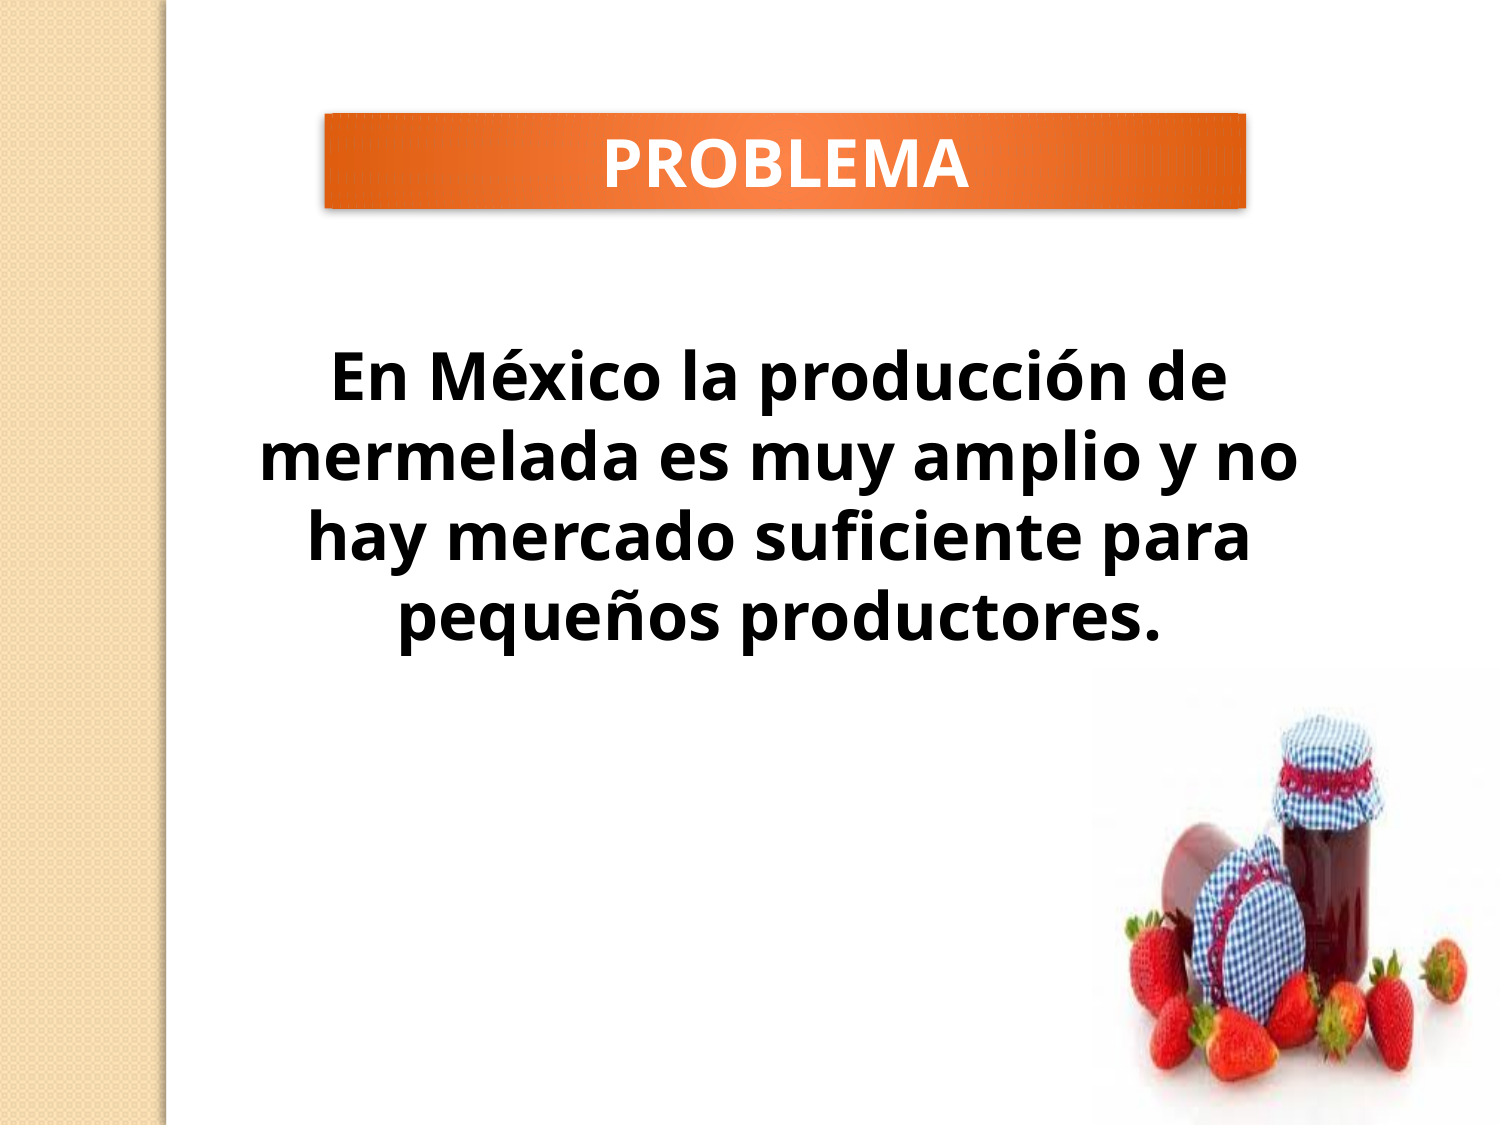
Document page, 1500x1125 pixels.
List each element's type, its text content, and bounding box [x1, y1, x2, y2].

text_box En México la producción de mermelada es muy amplio y no hay mercado suficiente para pequeños productores. [194, 326, 1365, 661]
picture [1092, 668, 1500, 1125]
text_box PROBLEMA [324, 113, 1247, 209]
